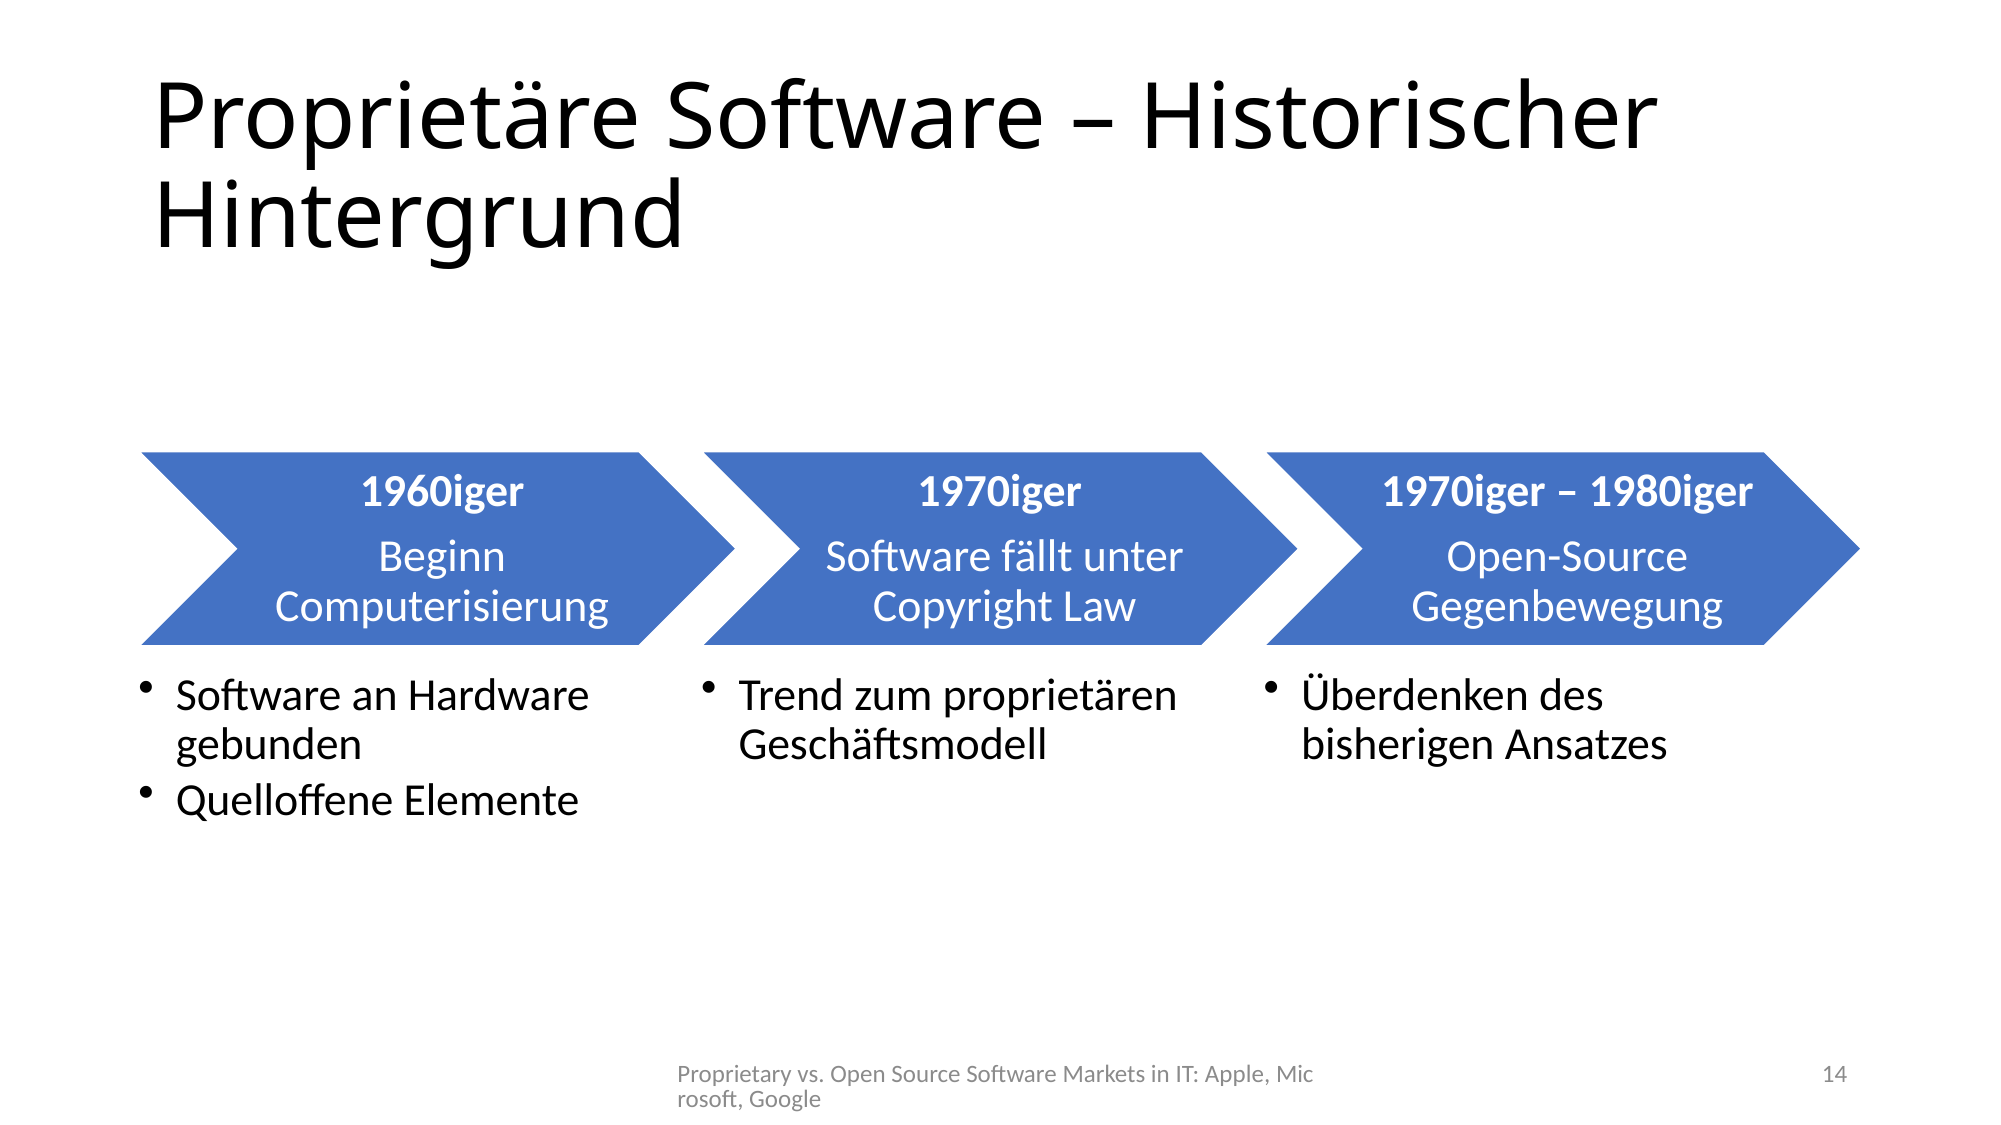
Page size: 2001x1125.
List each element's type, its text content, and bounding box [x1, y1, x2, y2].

slide_number 14 [1412, 1042, 1863, 1103]
footer Proprietary vs. Open Source Software Markets in IT: Apple, Microsoft, Google [662, 1042, 1338, 1103]
title Proprietäre Software – Historischer Hintergrund [137, 59, 1863, 277]
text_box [137, 277, 1863, 1007]
